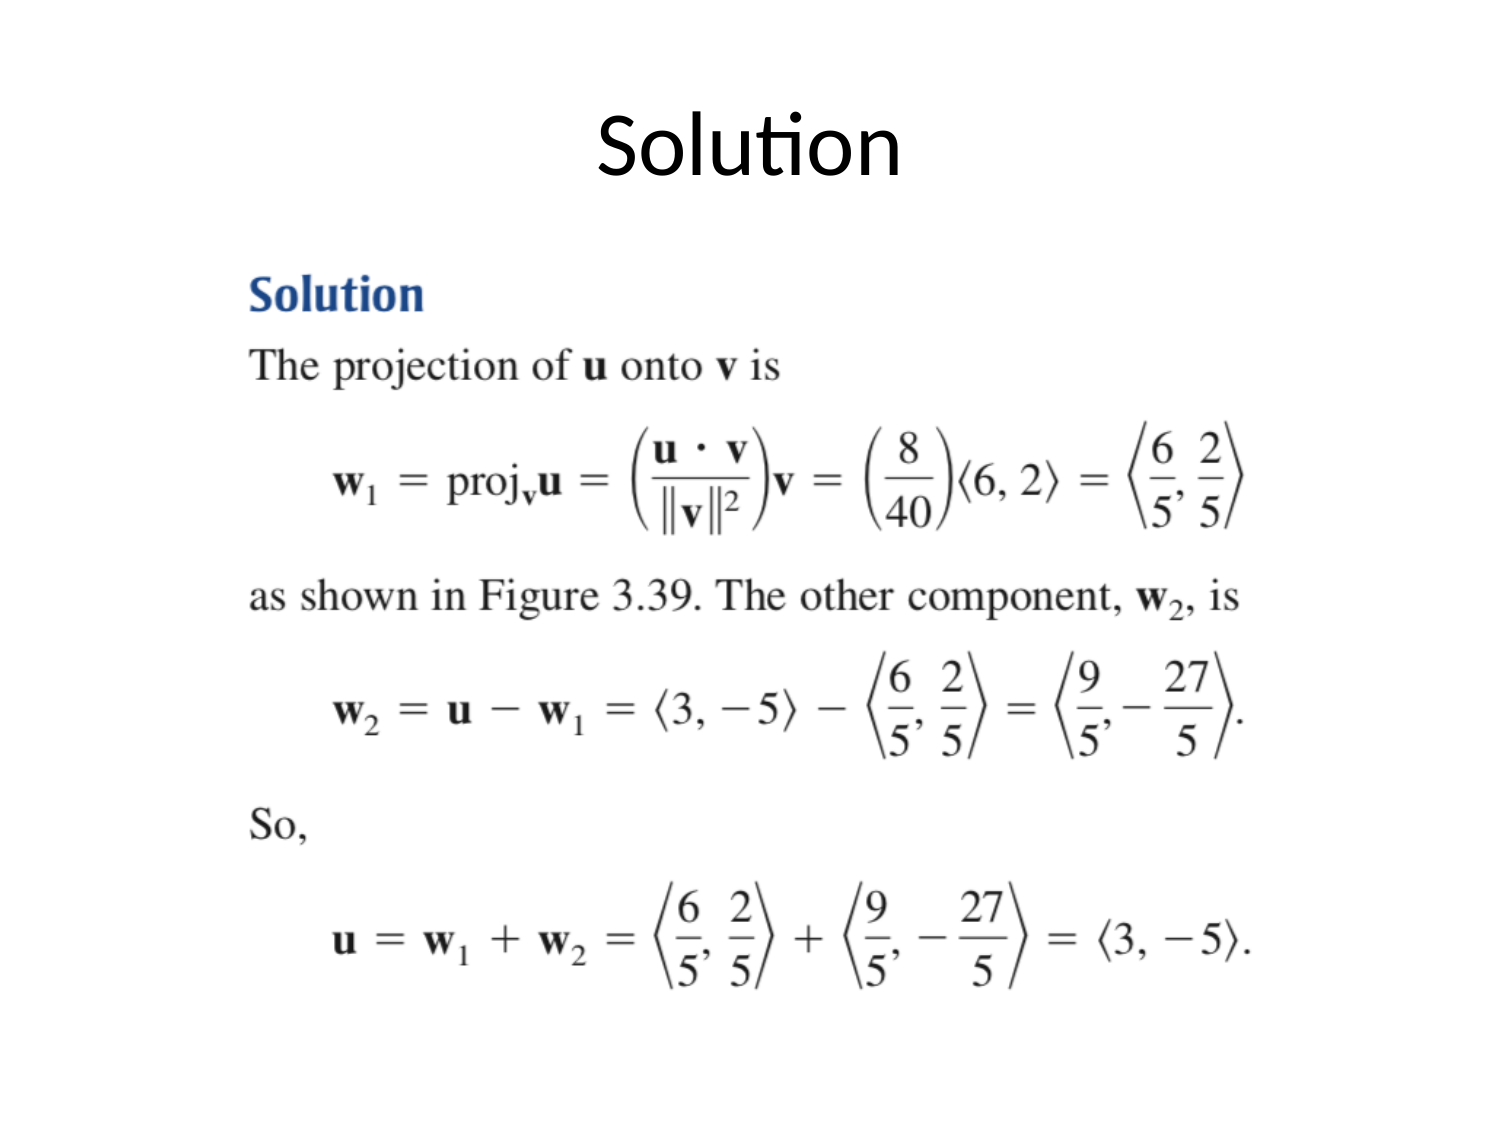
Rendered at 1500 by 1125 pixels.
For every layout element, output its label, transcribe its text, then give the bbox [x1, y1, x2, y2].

title Solution [75, 45, 1425, 233]
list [74, 262, 1426, 1006]
